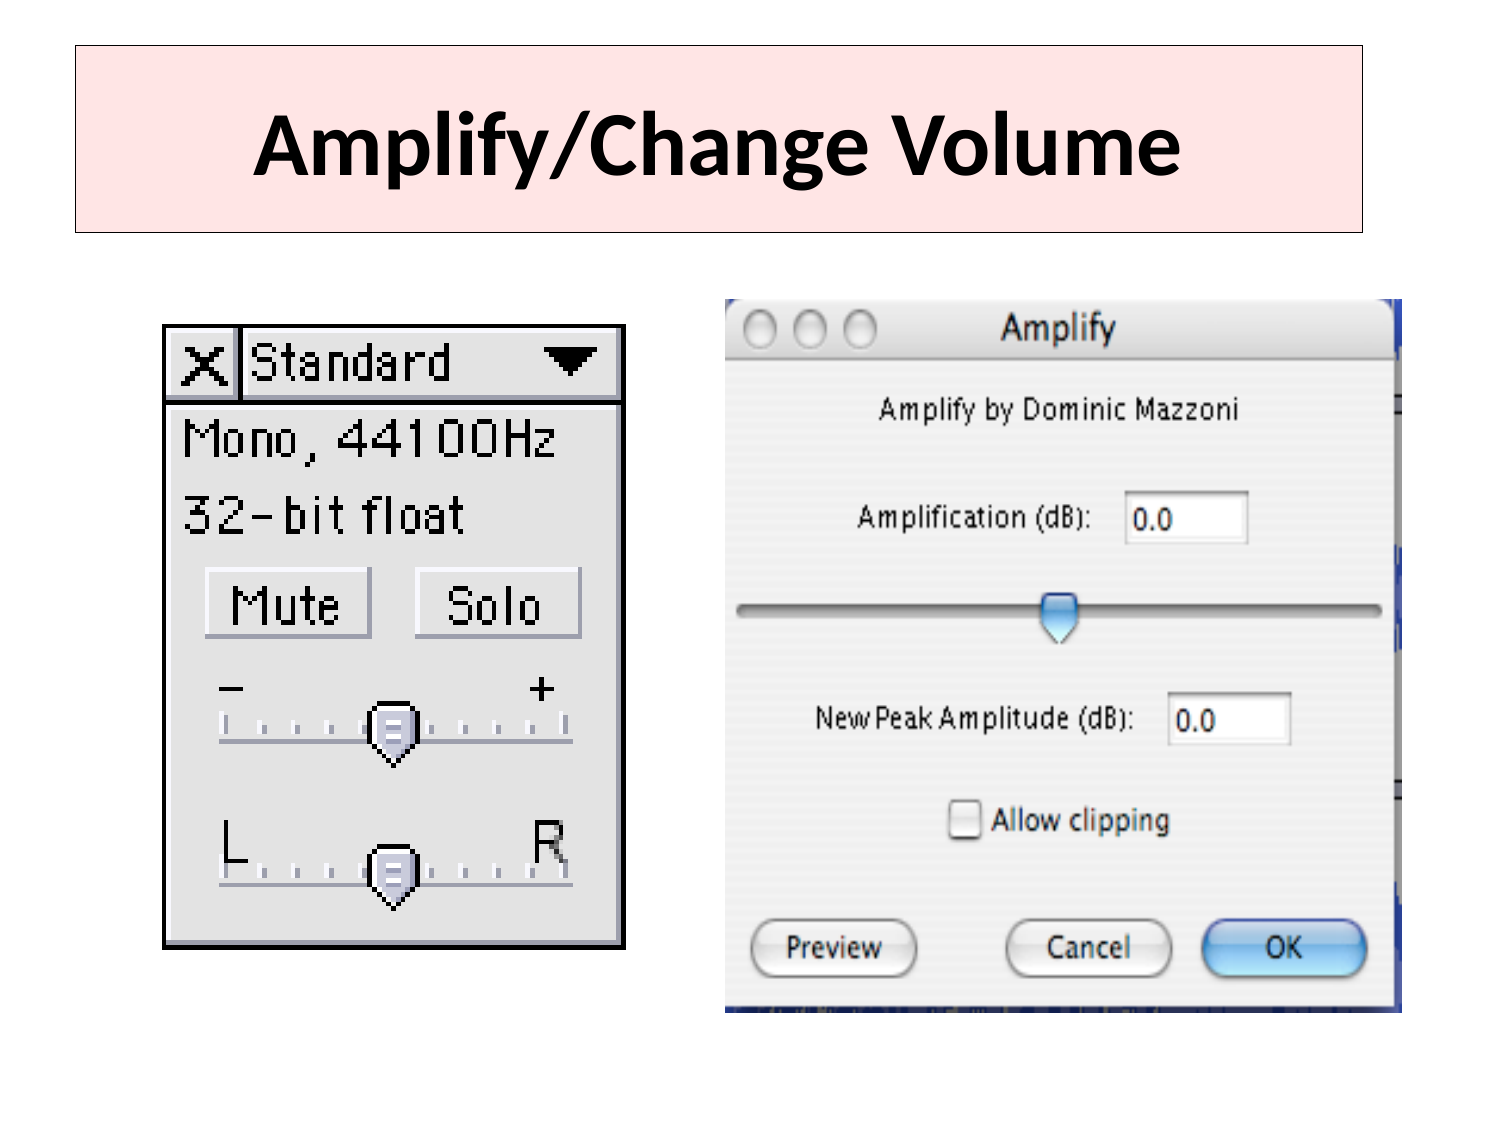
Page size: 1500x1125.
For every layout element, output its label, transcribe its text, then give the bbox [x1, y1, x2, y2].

picture [724, 299, 1402, 1013]
picture [162, 324, 626, 951]
title Amplify/Change Volume [75, 45, 1363, 233]
